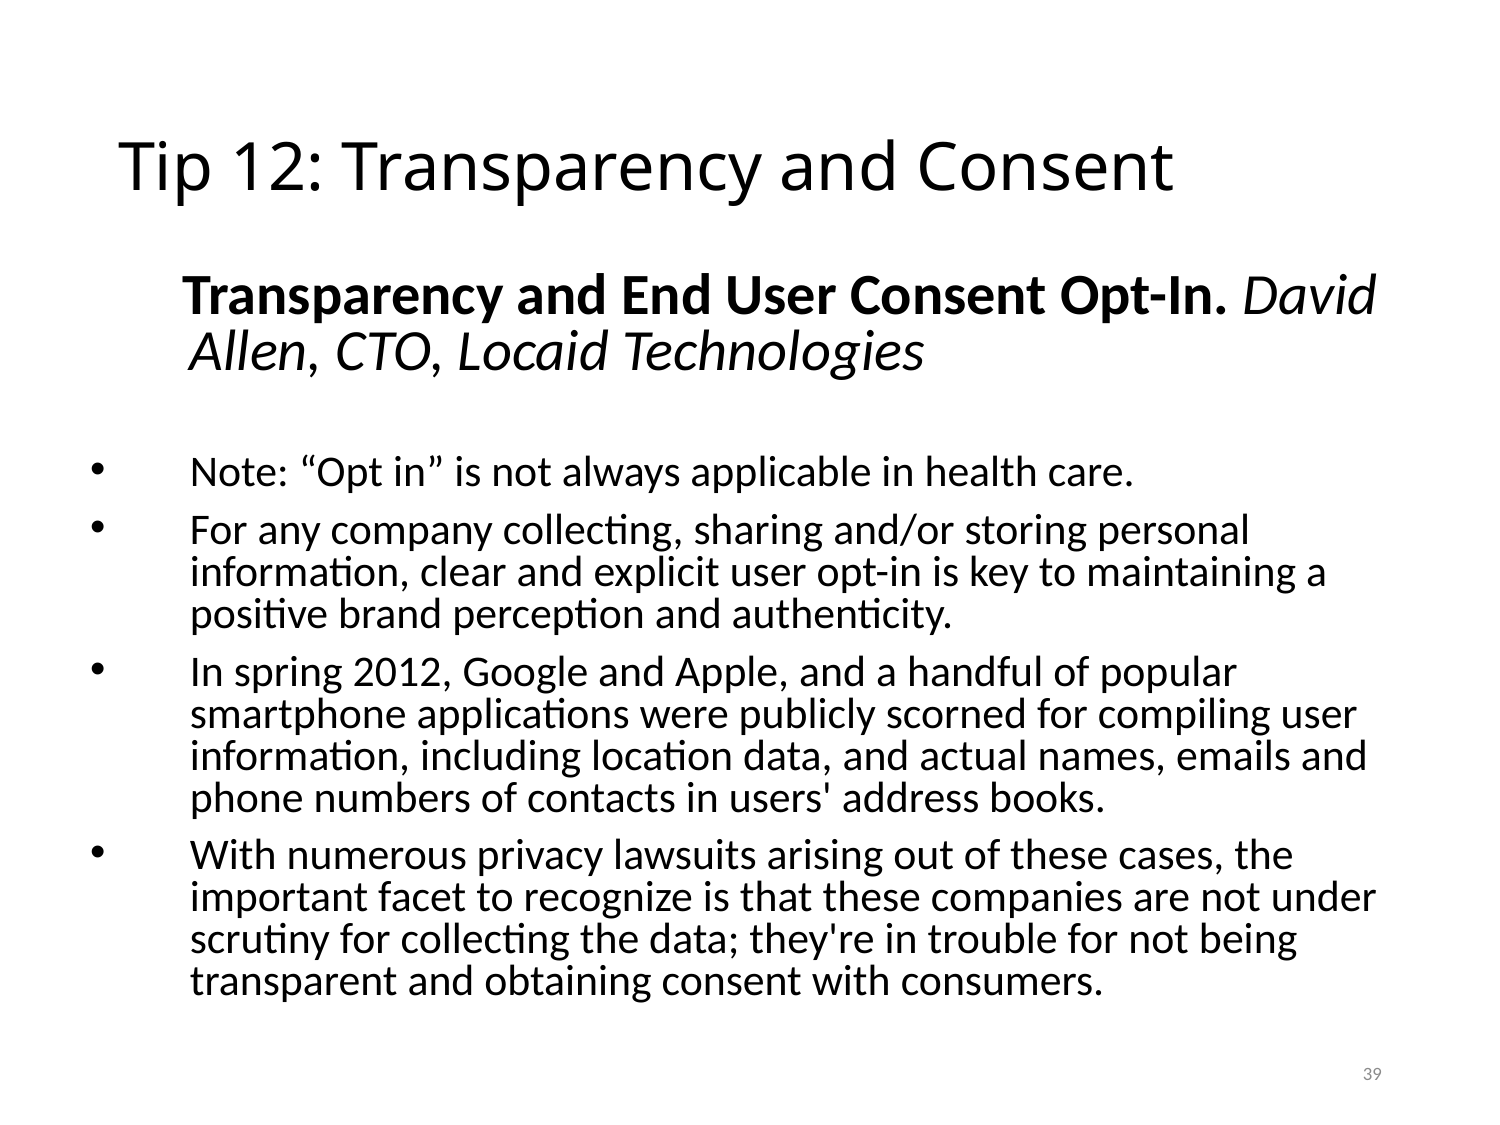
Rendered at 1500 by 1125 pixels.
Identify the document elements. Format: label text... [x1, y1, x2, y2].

list Transparency and End User Consent Opt-In. David Allen, CTO, Locaid Technologies Note: “Opt in” is not always applicable in health care. For any company collecting, sharing and/or storing personal information, clear and explicit user opt-in is key to maintaining a positive brand perception and authenticity. In spring 2012, Google and Apple, and a handful of popular smartphone applications were publicly scorned for compiling user information, including location data, and actual names, emails and phone numbers of contacts in users' address books. With numerous privacy lawsuits arising out of these cases, the important facet to recognize is that these companies are not under scrutiny for collecting the data; they're in trouble for not being transparent and obtaining consent with consumers. [75, 262, 1425, 1050]
slide_number 39 [1059, 1042, 1397, 1103]
title Tip 12: Transparency and Consent [103, 59, 1397, 262]
